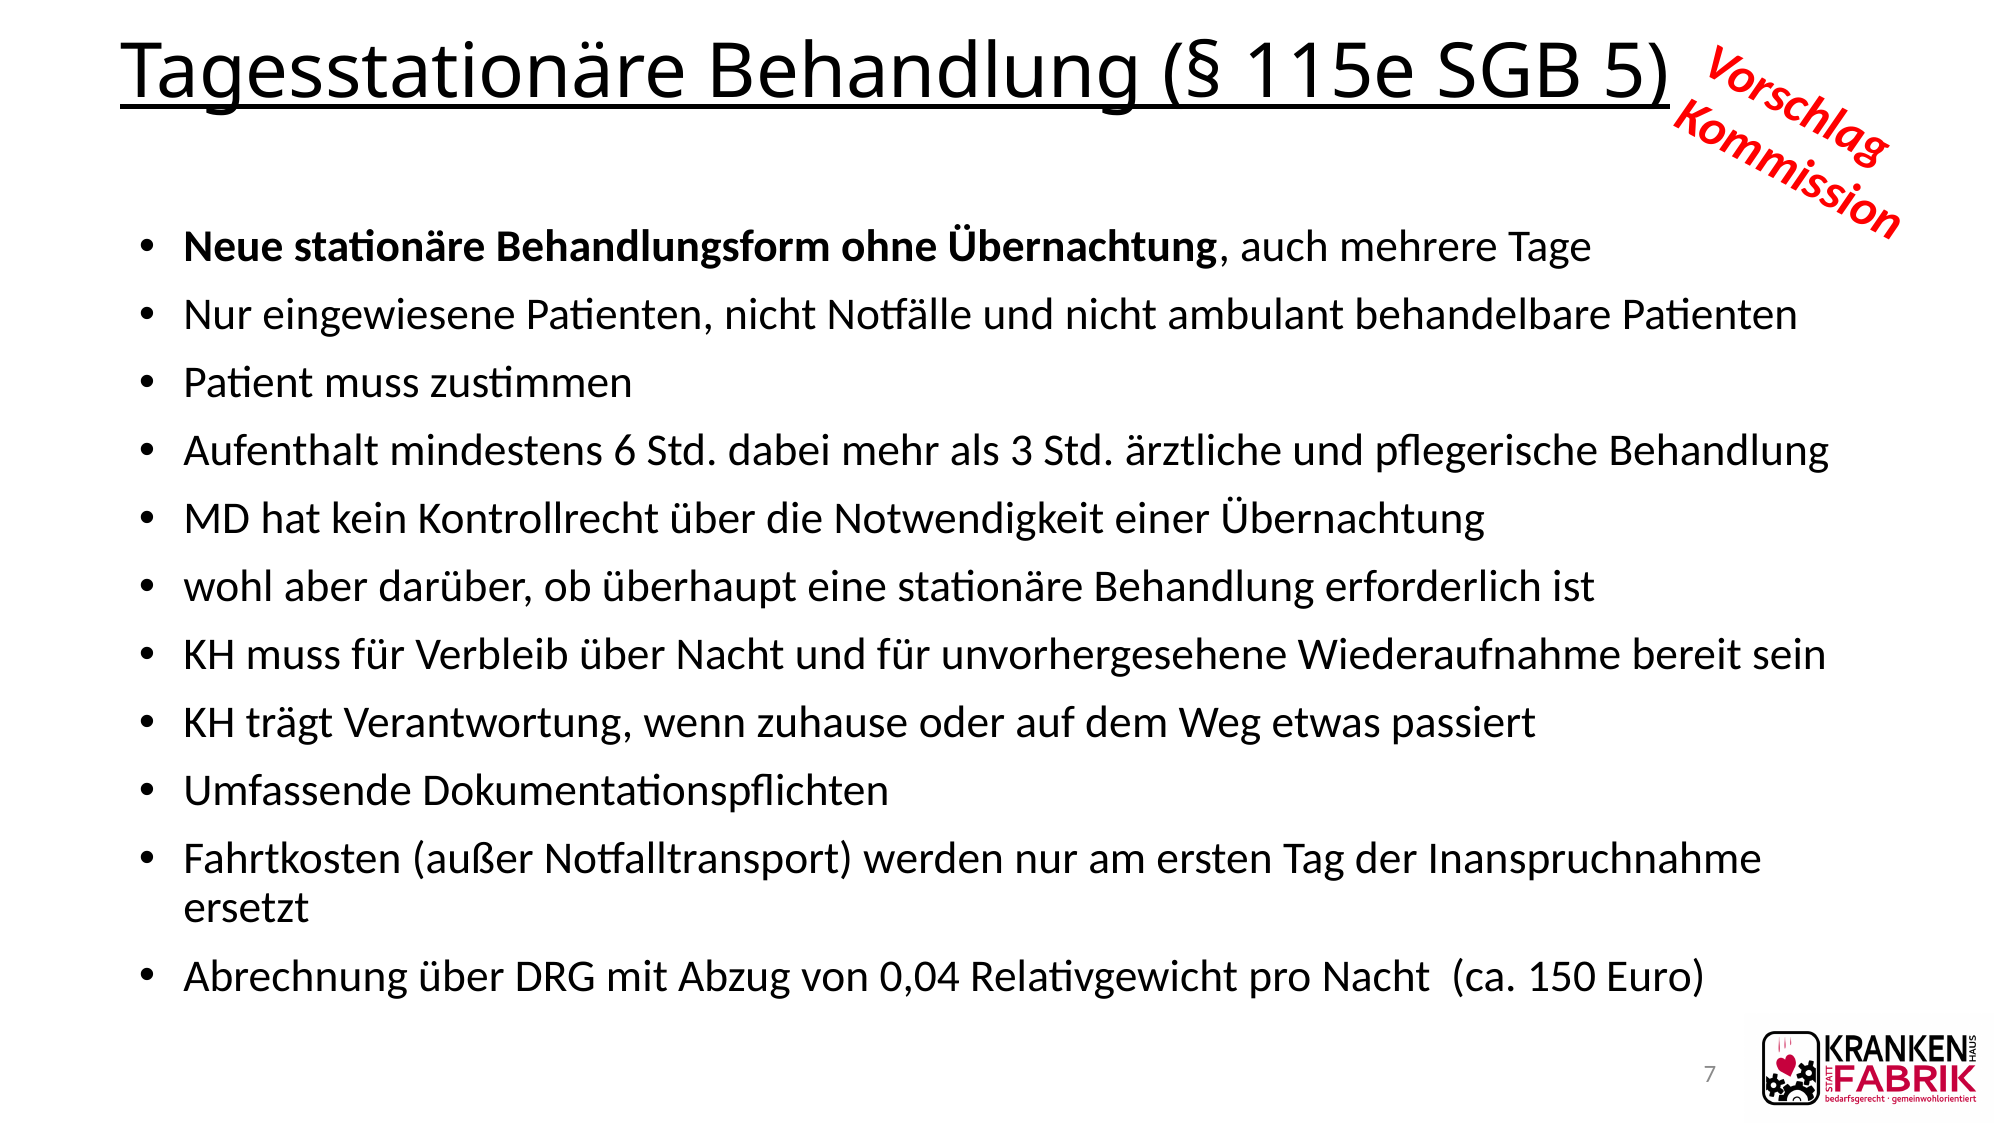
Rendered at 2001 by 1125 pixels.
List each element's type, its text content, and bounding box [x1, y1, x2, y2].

list Neue stationäre Behandlungsform ohne Übernachtung, auch mehrere Tage Nur eingewiesene Patienten, nicht Notfälle und nicht ambulant behandelbare Patienten Patient muss zustimmen Aufenthalt mindestens 6 Std. dabei mehr als 3 Std. ärztliche und pflegerische Behandlung MD hat kein Kontrollrecht über die Notwendigkeit einer Übernachtung wohl aber darüber, ob überhaupt eine stationäre Behandlung erforderlich ist KH muss für Verbleib über Nacht und für unvorhergesehene Wiederaufnahme bereit sein KH trägt Verantwortung, wenn zuhause oder auf dem Weg etwas passiert Umfassende Dokumentationspflichten Fahrtkosten (außer Notfalltransport) werden nur am ersten Tag der Inanspruchnahme ersetzt Abrechnung über DRG mit Abzug von 0,04 Relativgewicht pro Nacht (ca. 150 Euro) [124, 215, 1876, 1018]
title Tagesstationäre Behandlung (§ 115e SGB 5) [105, 23, 1731, 215]
slide_number 7 [1281, 1042, 1731, 1103]
picture [1744, 1013, 1994, 1123]
text_box Vorschlag Kommission [1651, 15, 2000, 285]
